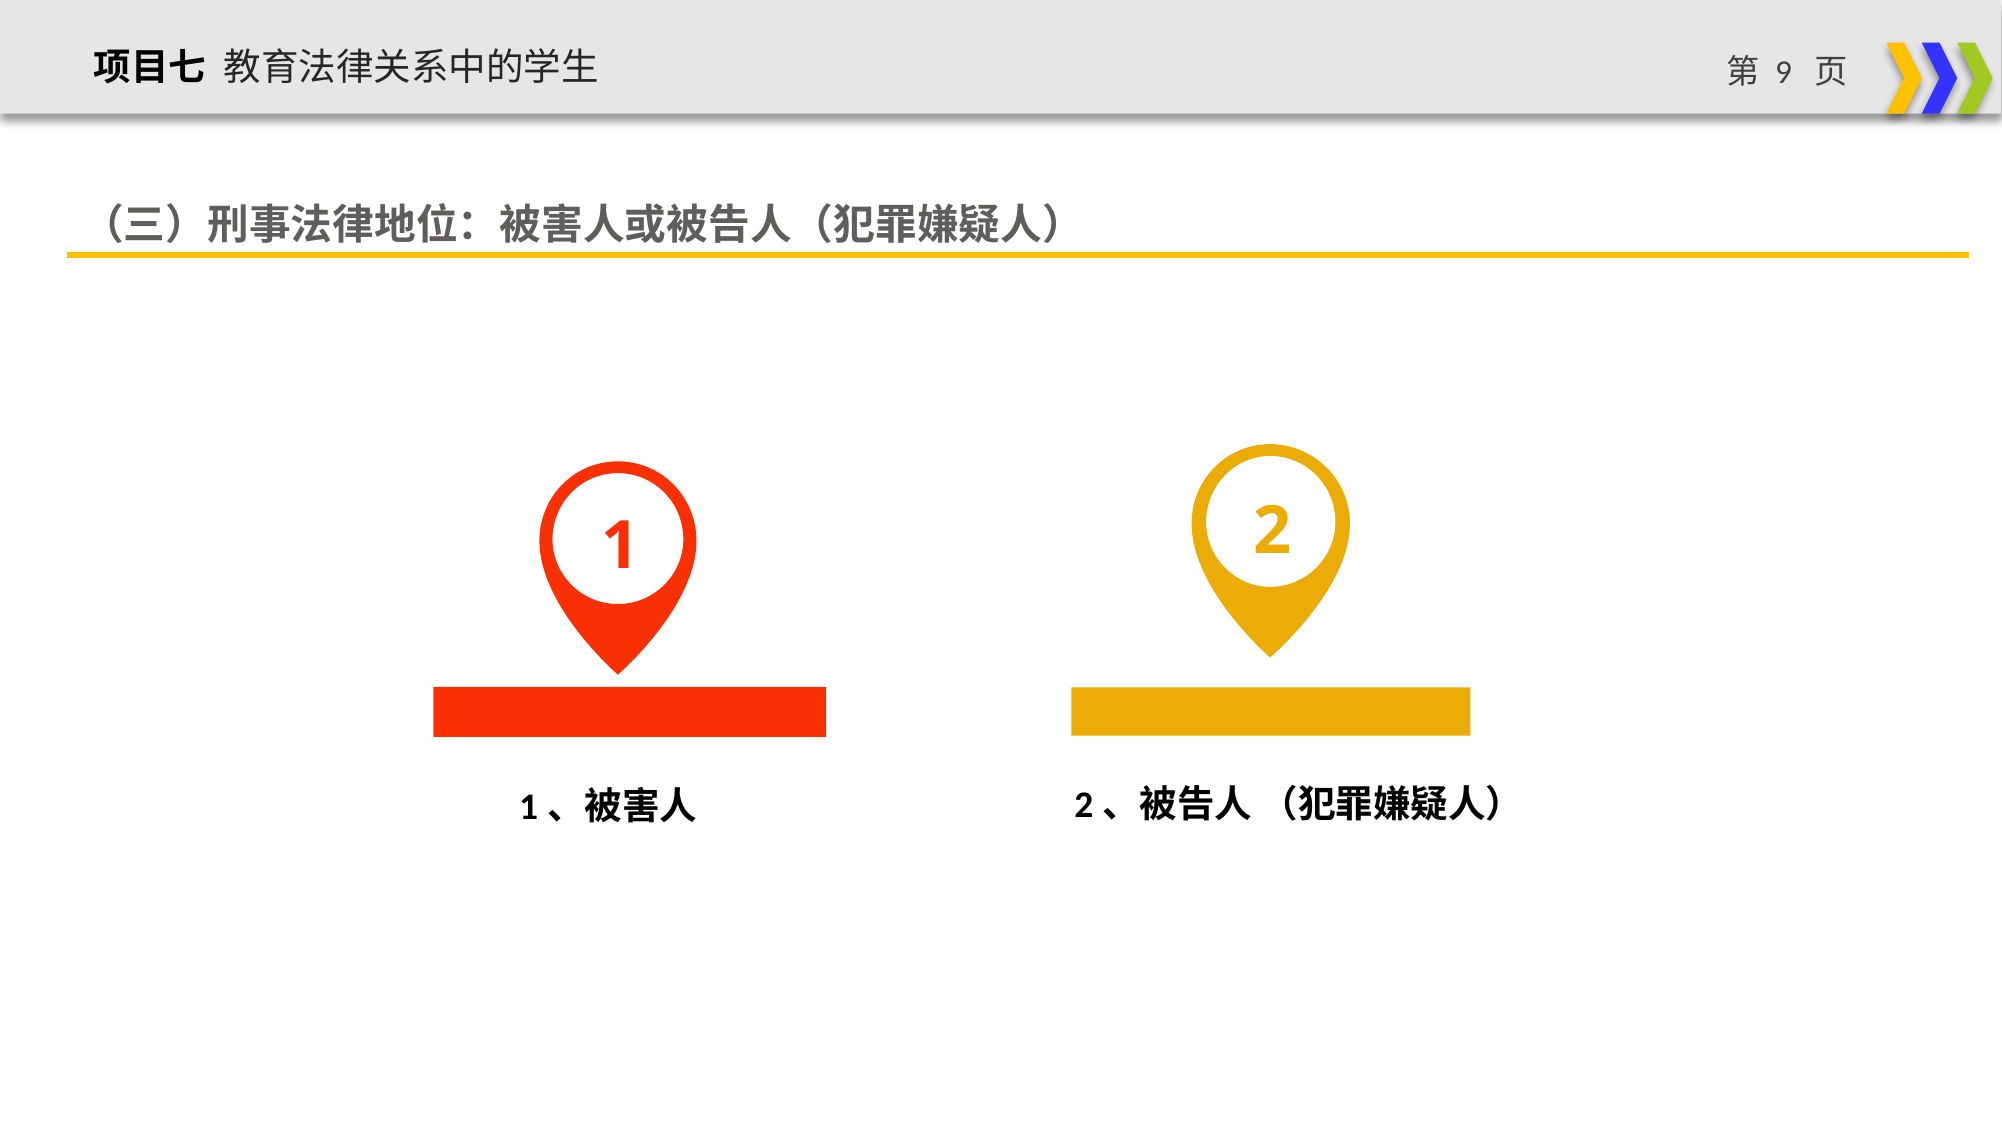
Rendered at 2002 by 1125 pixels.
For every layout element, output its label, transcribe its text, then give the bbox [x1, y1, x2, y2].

picture [32, 30, 847, 102]
text_box （三）刑事法律地位：被害人或被告人（犯罪嫌疑人） [67, 175, 1198, 252]
text_box 2 [1238, 479, 1307, 575]
text_box [433, 686, 827, 737]
text_box 1、被害人 [504, 775, 778, 835]
text_box [1191, 444, 1350, 658]
text_box [1071, 687, 1471, 736]
text_box 1 [586, 494, 655, 590]
text_box 2、被告人 （犯罪嫌疑人） [1059, 772, 1893, 832]
text_box [539, 461, 697, 675]
